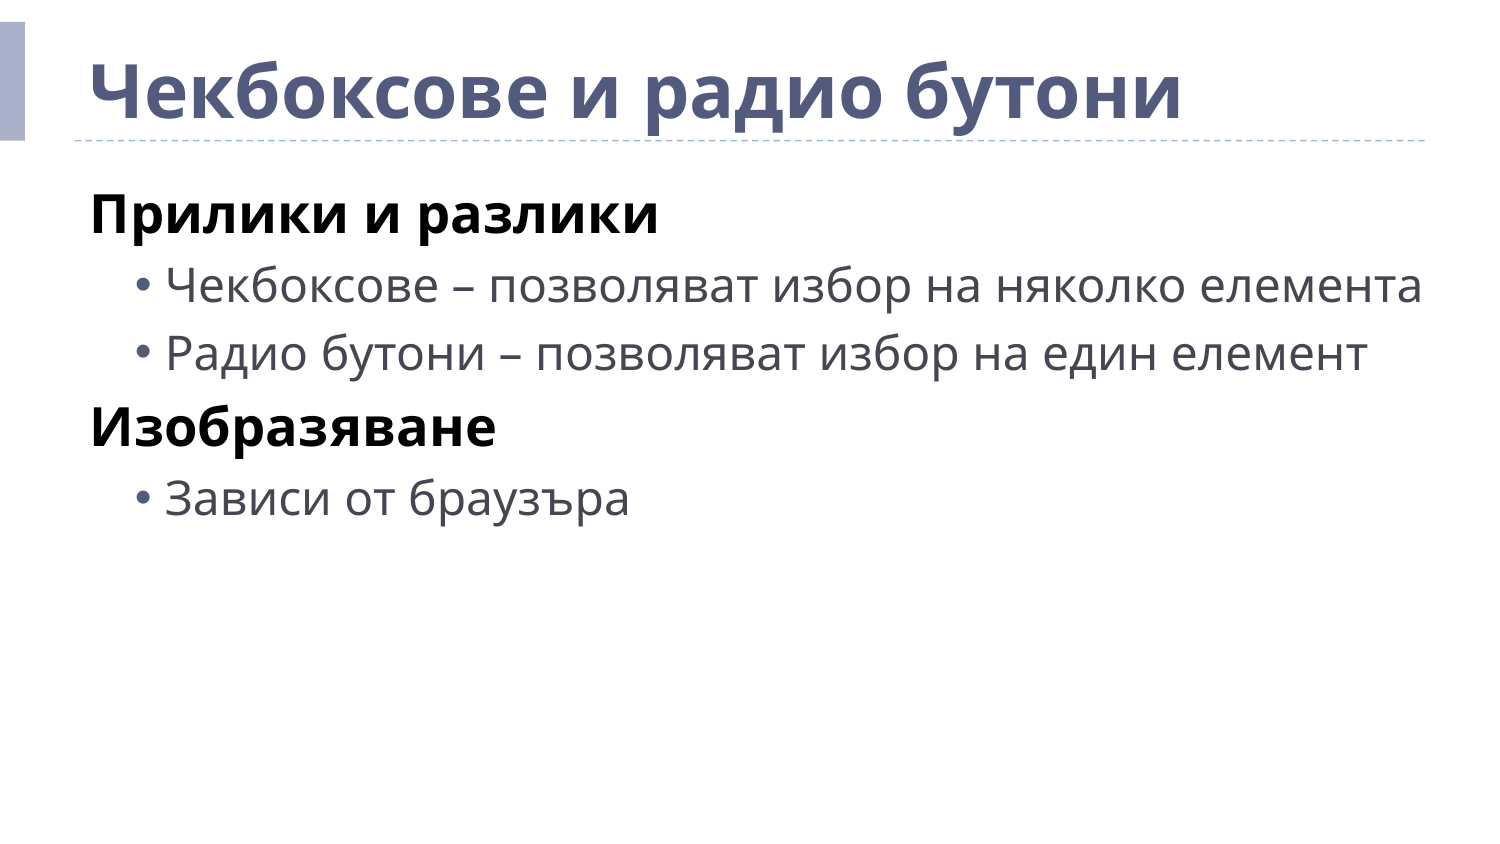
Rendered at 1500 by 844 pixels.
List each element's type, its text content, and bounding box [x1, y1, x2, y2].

list Прилики и разлики Чекбоксове – позволяват избор на няколко елемента Радио бутони – позволяват избор на един елемент Изобразяване Зависи от браузъра [75, 171, 1475, 835]
title Чекбоксове и радио бутони [75, 18, 1475, 141]
